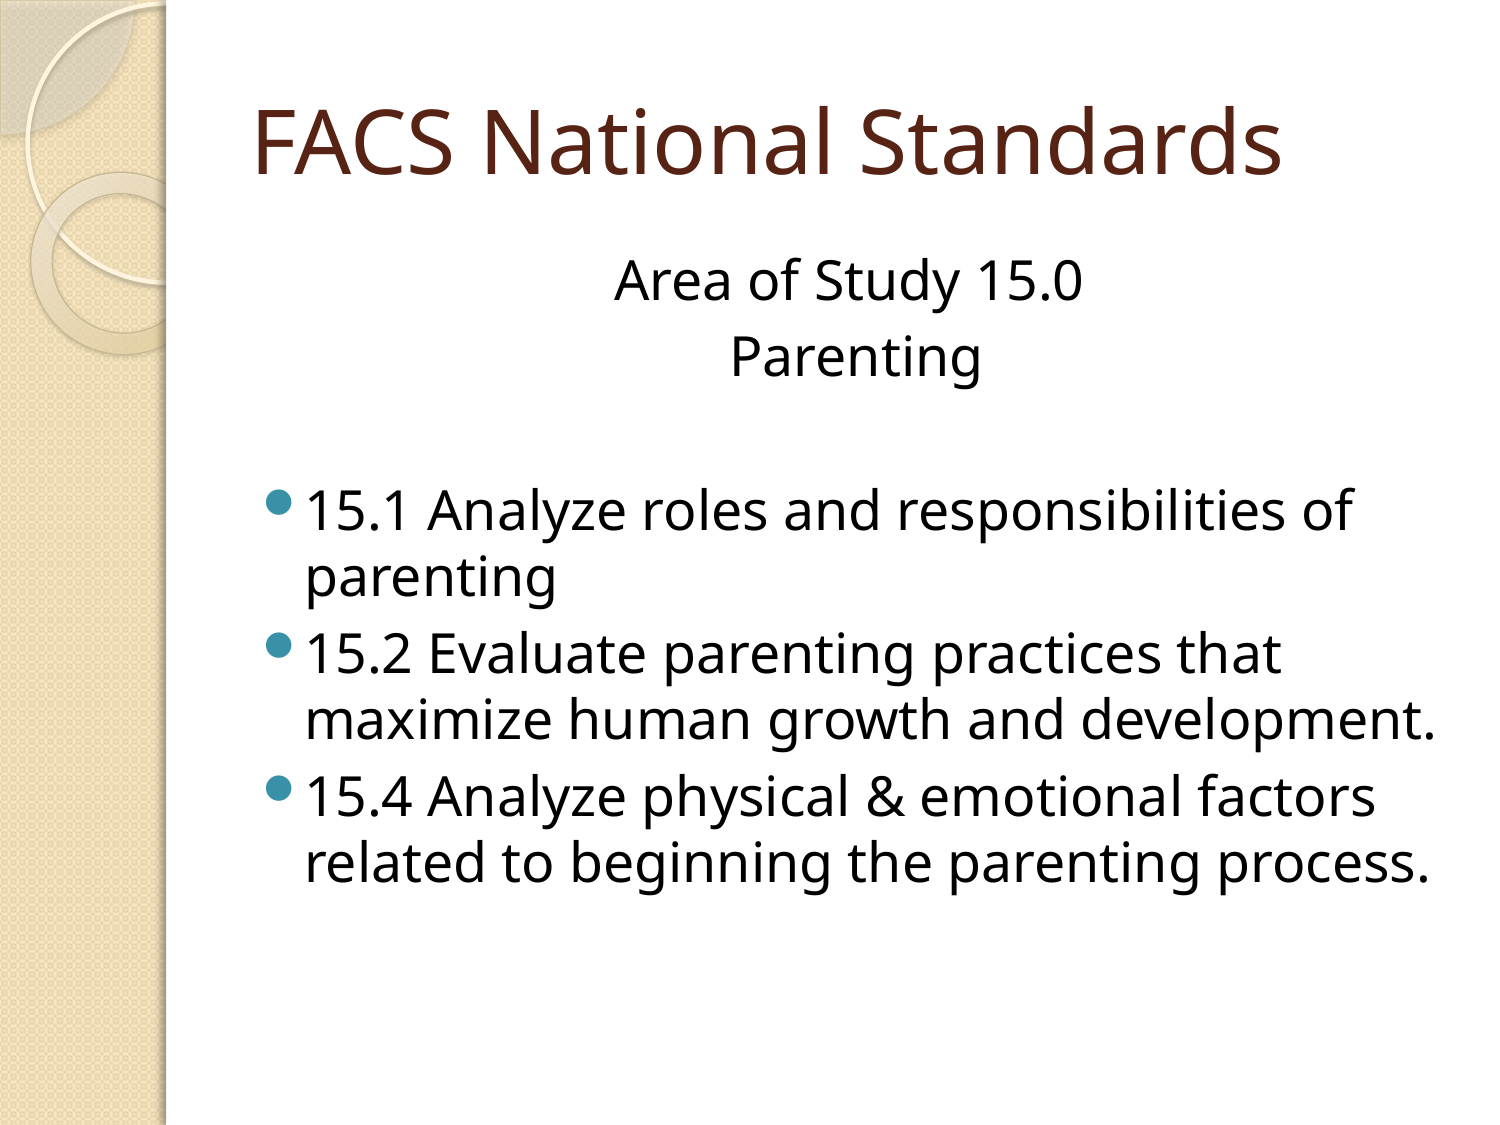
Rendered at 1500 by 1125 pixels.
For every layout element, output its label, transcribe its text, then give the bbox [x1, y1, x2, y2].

title FACS National Standards [235, 45, 1466, 233]
list Area of Study 15.0 Parenting 15.1 Analyze roles and responsibilities of parenting 15.2 Evaluate parenting practices that maximize human growth and development. 15.4 Analyze physical & emotional factors related to beginning the parenting process. [235, 237, 1466, 1025]
